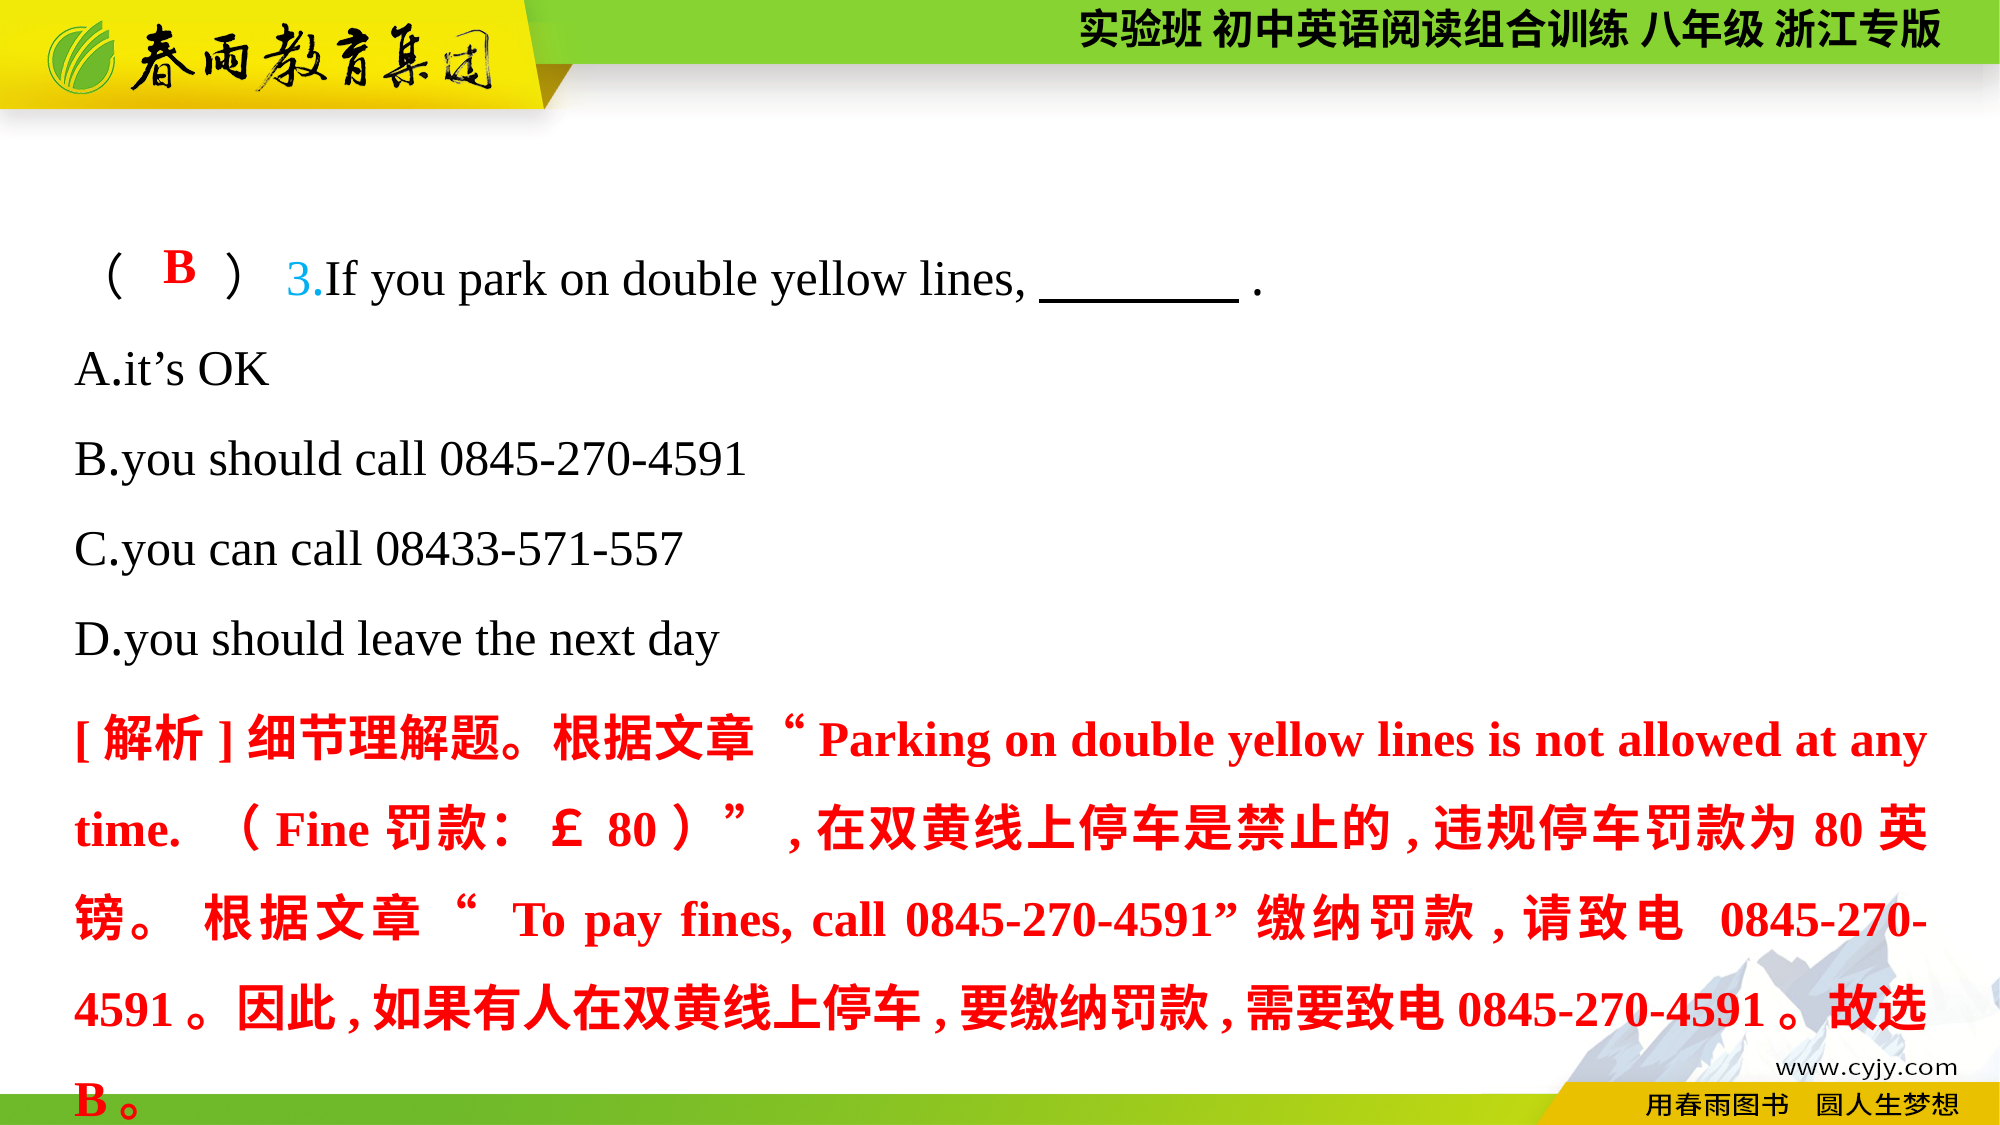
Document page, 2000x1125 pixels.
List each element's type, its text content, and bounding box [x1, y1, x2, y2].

list （ ）3.If you park on double yellow lines, . A.it’s OK B.you should call 0845-270-4591 C.you can call 08433-571-557 D.you should leave the next day [59, 208, 1944, 667]
picture [0, 0, 2000, 1125]
text_box [解析]细节理解题。根据文章“Parking on double yellow lines is not allowed at any time. （Fine罚款：￡80）”,在双黄线上停车是禁止的,违规停车罚款为80英镑。 根据文章“ To pay fines, call 0845-270-4591”缴纳罚款,请致电 0845-270-4591。因此,如果有人在双黄线上停车,要缴纳罚款,需要致电0845-270-4591。故选B。 [59, 668, 1944, 1125]
text_box B [148, 226, 212, 301]
